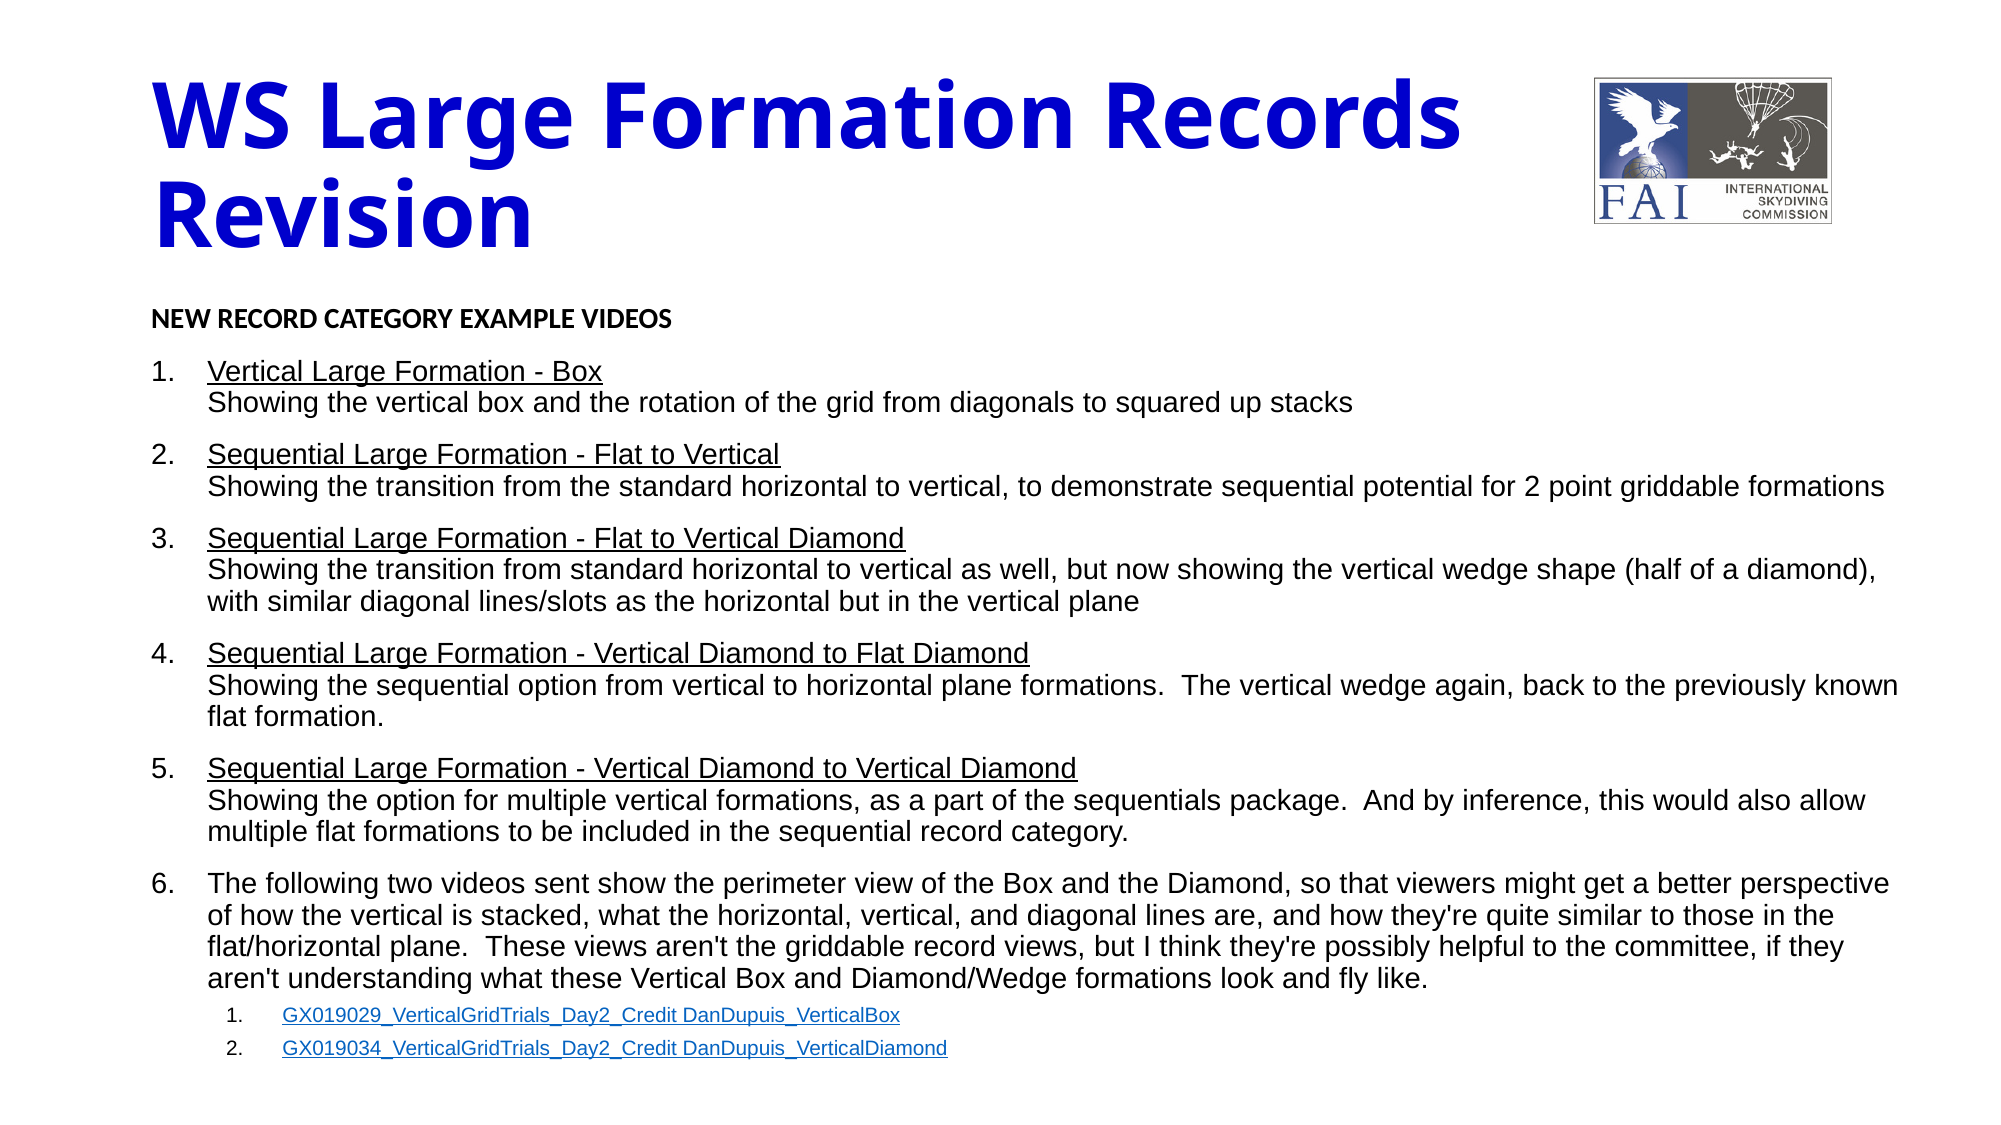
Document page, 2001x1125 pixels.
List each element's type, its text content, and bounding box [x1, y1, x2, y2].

list New Record Category Example Videos Vertical Large Formation - Box Showing the vertical box and the rotation of the grid from diagonals to squared up stacks Sequential Large Formation - Flat to Vertical Showing the transition from the standard horizontal to vertical, to demonstrate sequential potential for 2 point griddable formations Sequential Large Formation - Flat to Vertical Diamond Showing the transition from standard horizontal to vertical as well, but now showing the vertical wedge shape (half of a diamond), with similar diagonal lines/slots as the horizontal but in the vertical plane Sequential Large Formation - Vertical Diamond to Flat Diamond Showing the sequential option from vertical to horizontal plane formations. The vertical wedge again, back to the previously known flat formation. Sequential Large Formation - Vertical Diamond to Vertical Diamond Showing the option for multiple vertical formations, as a part of the sequentials package. And by inference, this would also allow multiple flat formations to be included in the sequential record category. The following two videos sent show the perimeter view of the Box and the Diamond, so that viewers might get a better perspective of how the vertical is stacked, what the horizontal, vertical, and diagonal lines are, and how they're quite similar to those in the flat/horizontal plane. These views aren't the griddable record views, but I think they're possibly helpful to the committee, if they aren't understanding what these Vertical Box and Diamond/Wedge formations look and fly like. GX019029_VerticalGridTrials_Day2_Credit DanDupuis_VerticalBox GX019034_VerticalGridTrials_Day2_Credit DanDupuis_VerticalDiamond [136, 296, 1929, 1077]
title WS Large Formation Records Revision [137, 59, 1863, 278]
picture [1594, 77, 1832, 224]
